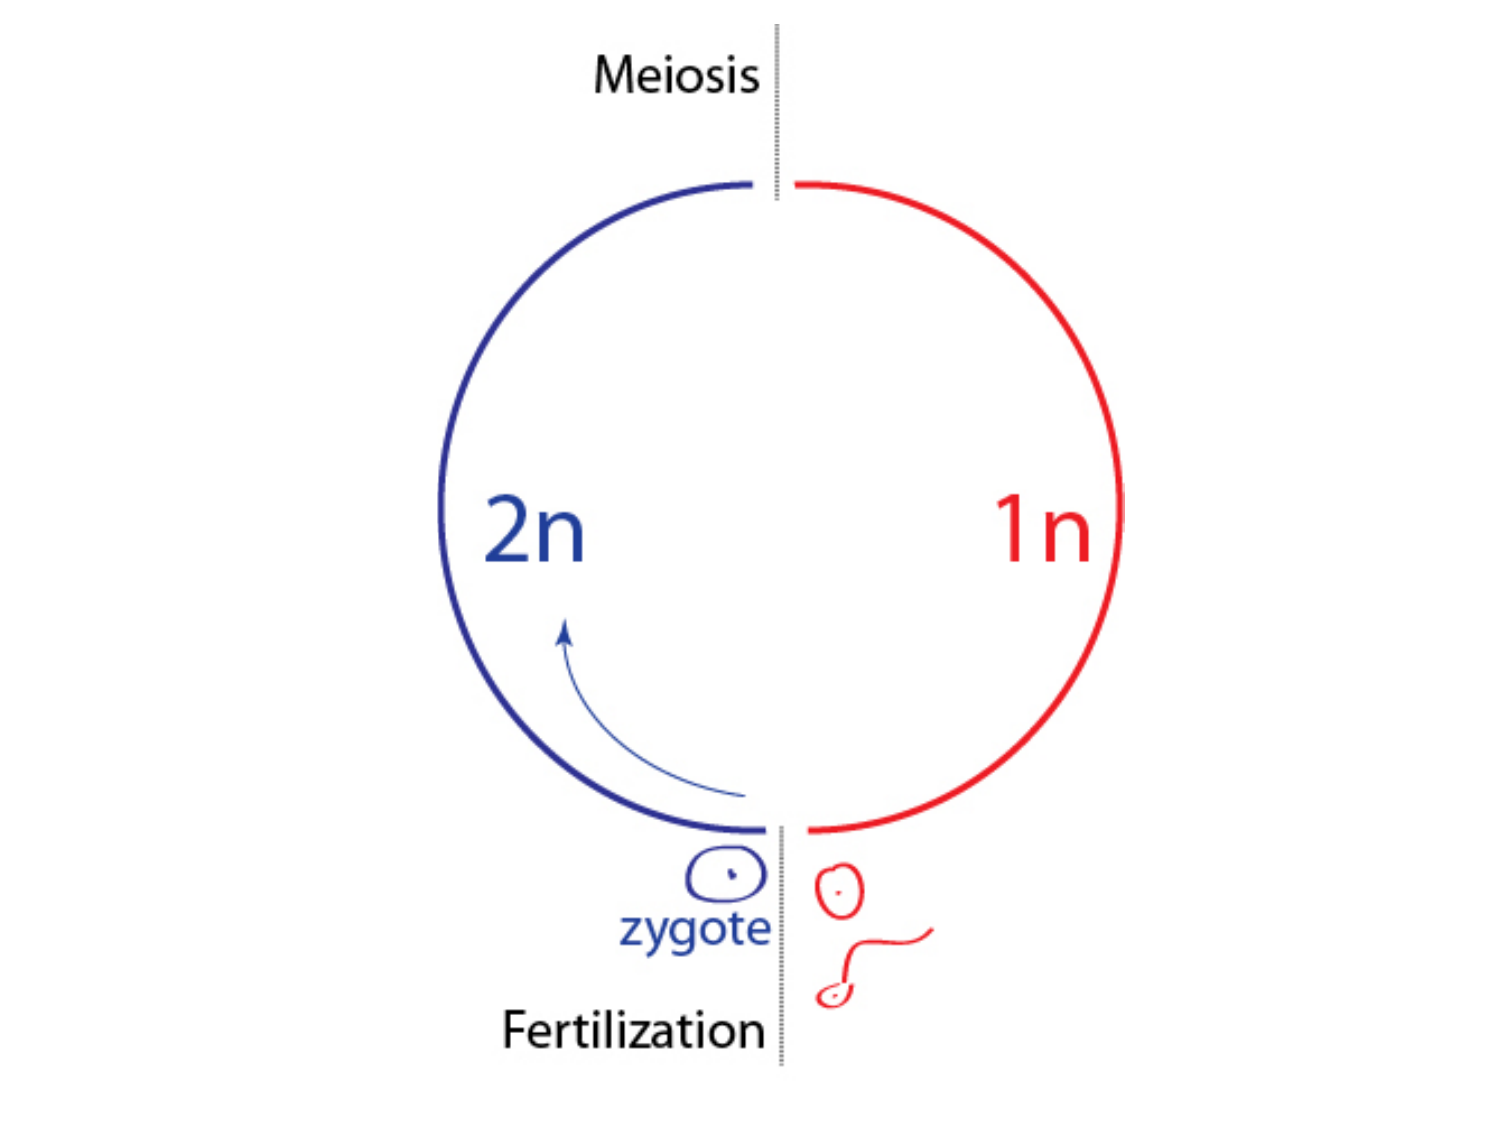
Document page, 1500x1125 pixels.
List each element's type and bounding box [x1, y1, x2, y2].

picture [437, 24, 1126, 1083]
